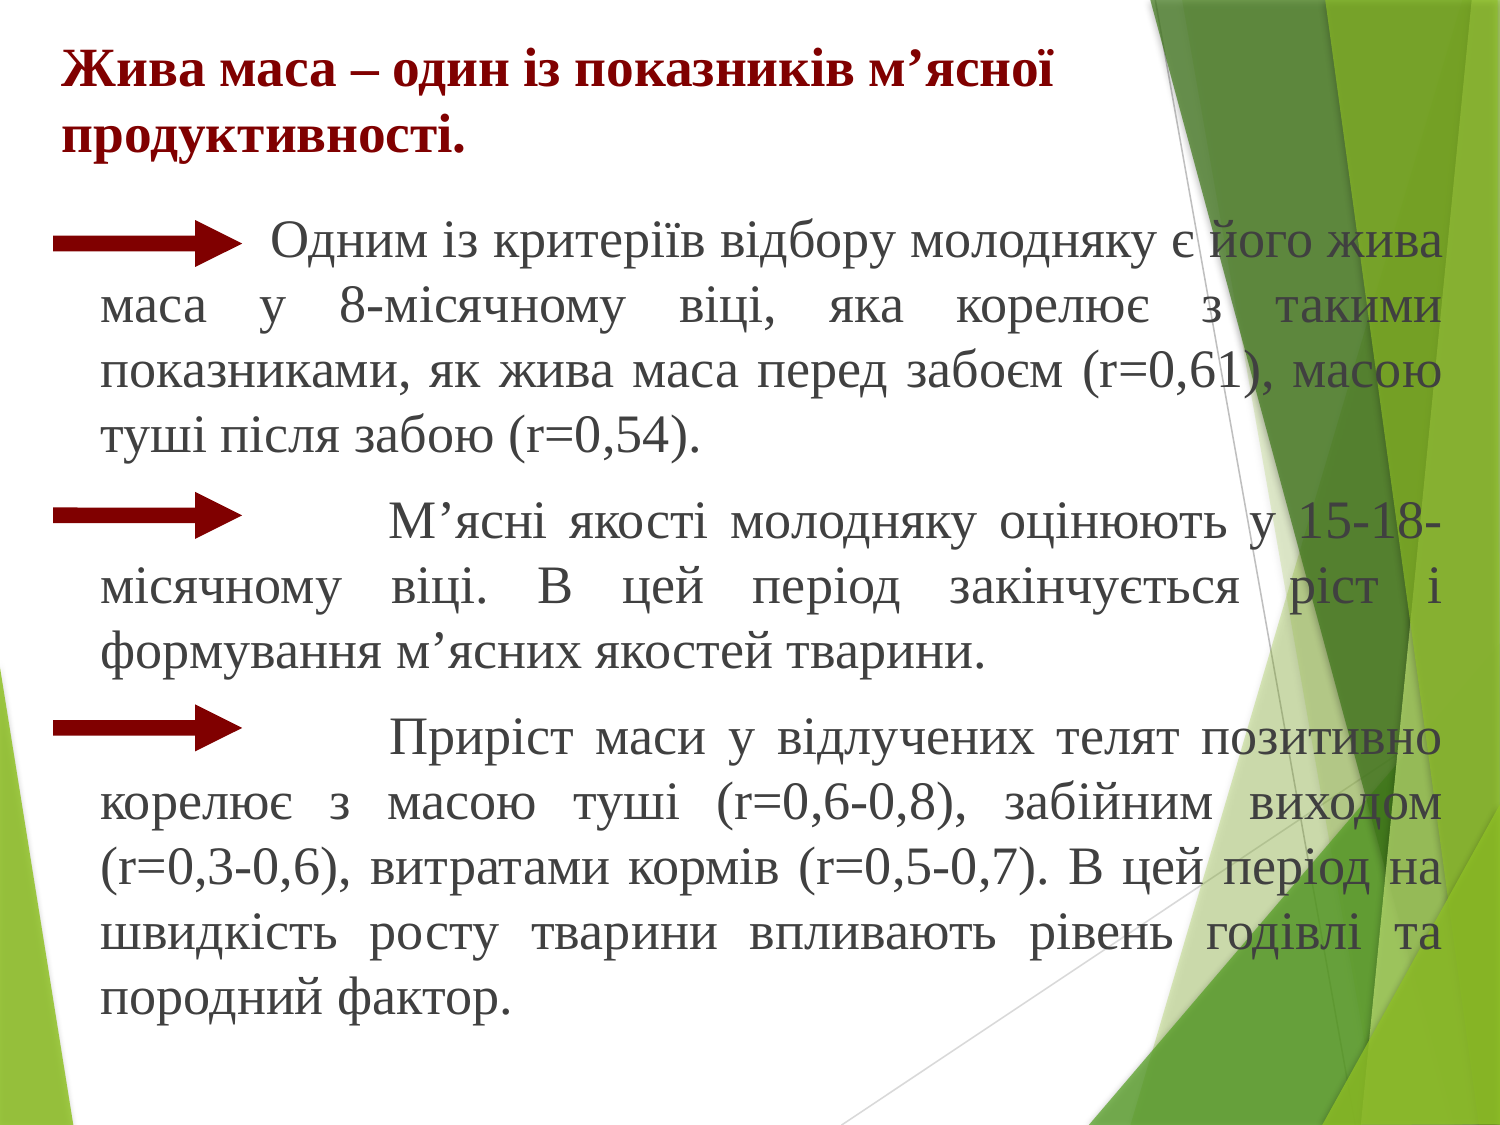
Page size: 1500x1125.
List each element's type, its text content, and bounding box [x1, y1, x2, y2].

text_box [53, 721, 243, 735]
text_box [53, 237, 243, 250]
title Жива маса – один із показників м’ясної продуктивності. [46, 23, 1454, 173]
list Одним із критеріїв відбору молодняку є його жива маса у 8-місячному віці, яка корелює з такими показниками, як жива маса перед забоєм (r=0,61), масою туші після забою (r=0,54). М’ясні якості молодняку оцінюють у 15-18-місячному віці. В цей період закінчується ріст і формування м’ясних якостей тварини. Приріст маси у відлучених телят позитивно корелює з масою туші (r=0,6-0,8), забійним виходом (r=0,3-0,6), витратами кормів (r=0,5-0,7). В цей період на швидкість росту тварини впливають рівень годівлі та породний фактор. [29, 196, 1460, 1064]
text_box [53, 509, 243, 522]
